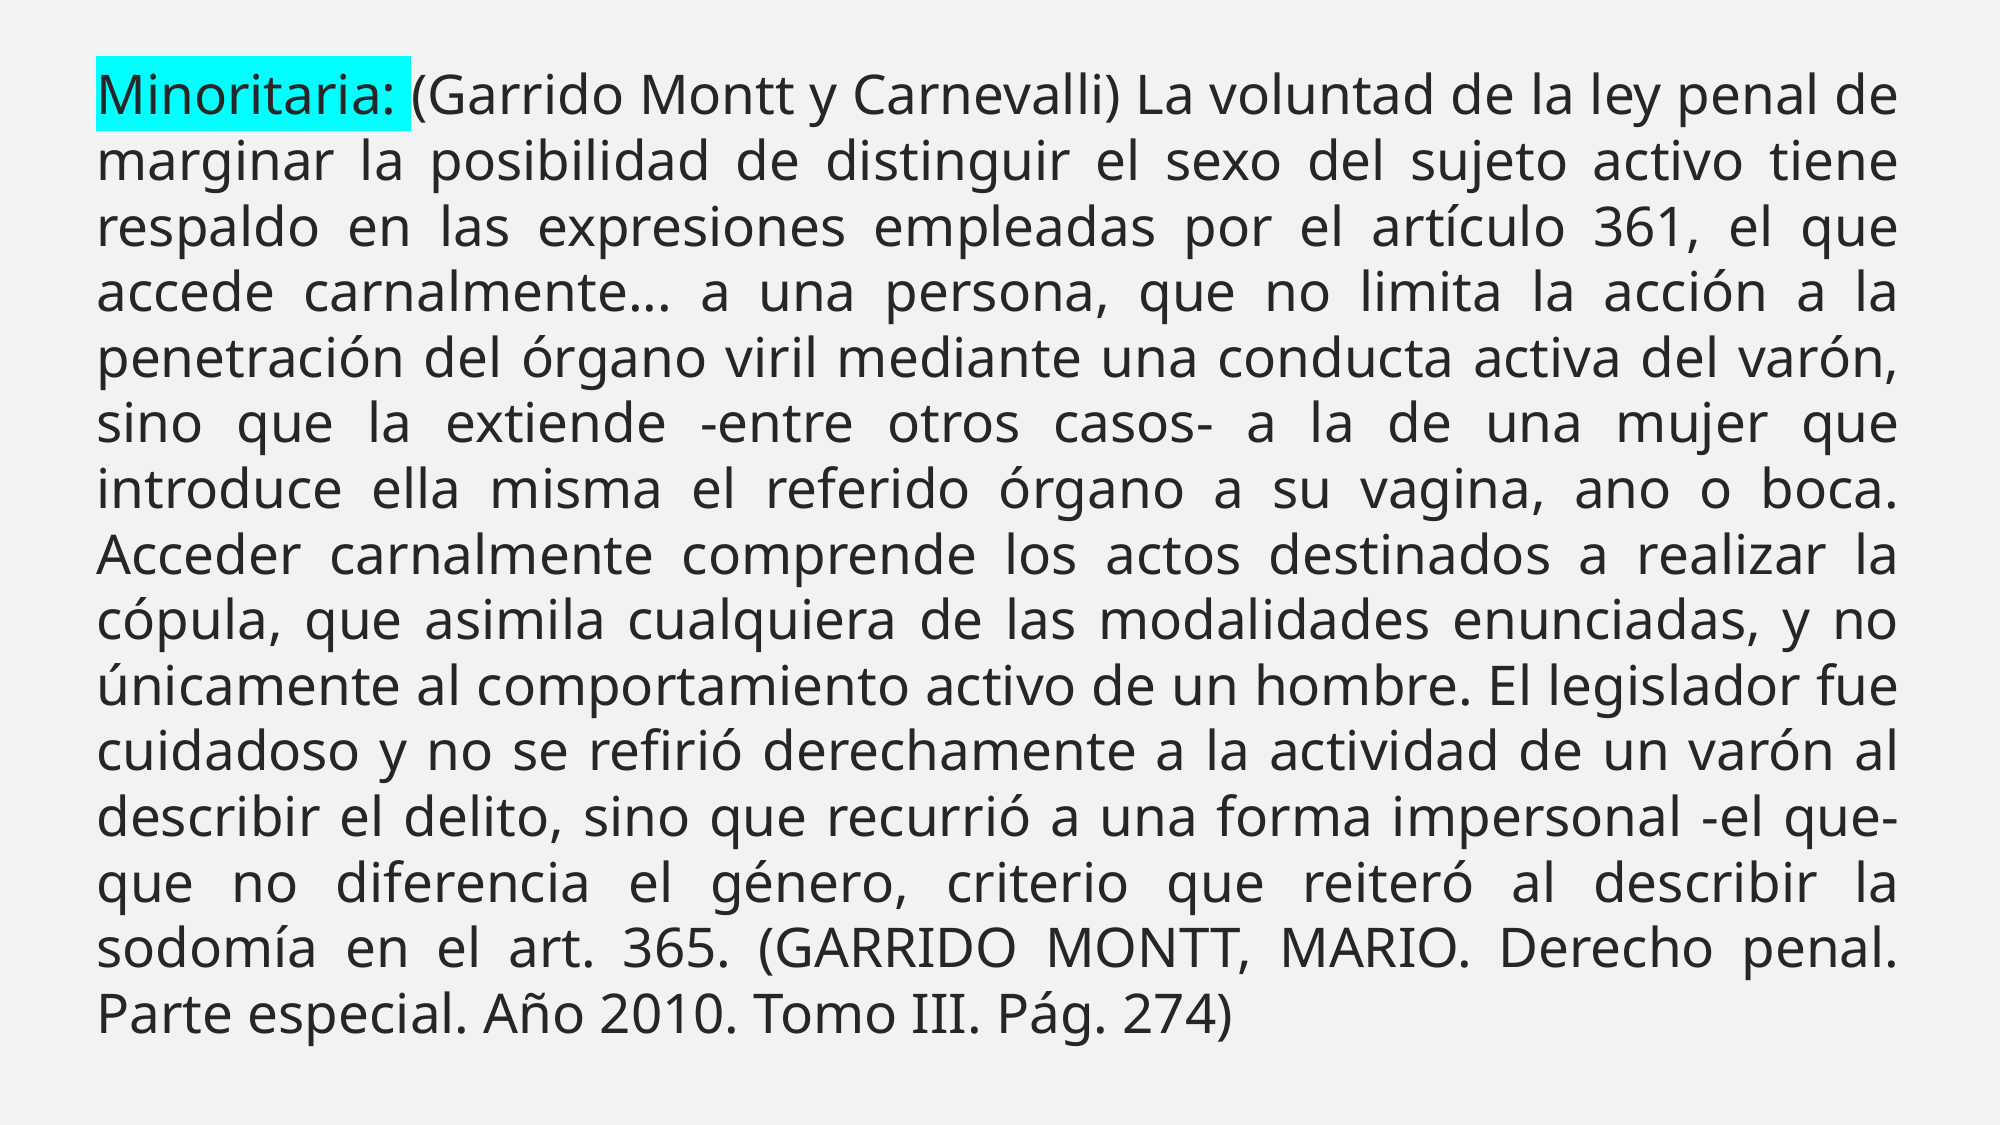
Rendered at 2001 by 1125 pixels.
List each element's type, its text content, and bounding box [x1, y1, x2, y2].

list Minoritaria: (Garrido Montt y Carnevalli) La voluntad de la ley penal de marginar la posibilidad de distinguir el sexo del sujeto activo tiene respaldo en las expresiones empleadas por el artículo 361, el que accede carnalmente... a una persona, que no limita la acción a la penetración del órgano viril mediante una conducta activa del varón, sino que la extiende -entre otros casos- a la de una mujer que introduce ella misma el referido órgano a su vagina, ano o boca. Acceder carnalmente comprende los actos destinados a realizar la cópula, que asimila cualquiera de las modalidades enunciadas, y no únicamente al comportamiento activo de un hombre. El legislador fue cuidadoso y no se refirió derechamente a la actividad de un varón al describir el delito, sino que recurrió a una forma impersonal -el que- que no diferencia el género, criterio que reiteró al describir la sodomía en el art. 365. (GARRIDO MONTT, MARIO. Derecho penal. Parte especial. Año 2010. Tomo III. Pág. 274) [81, 52, 1916, 1071]
